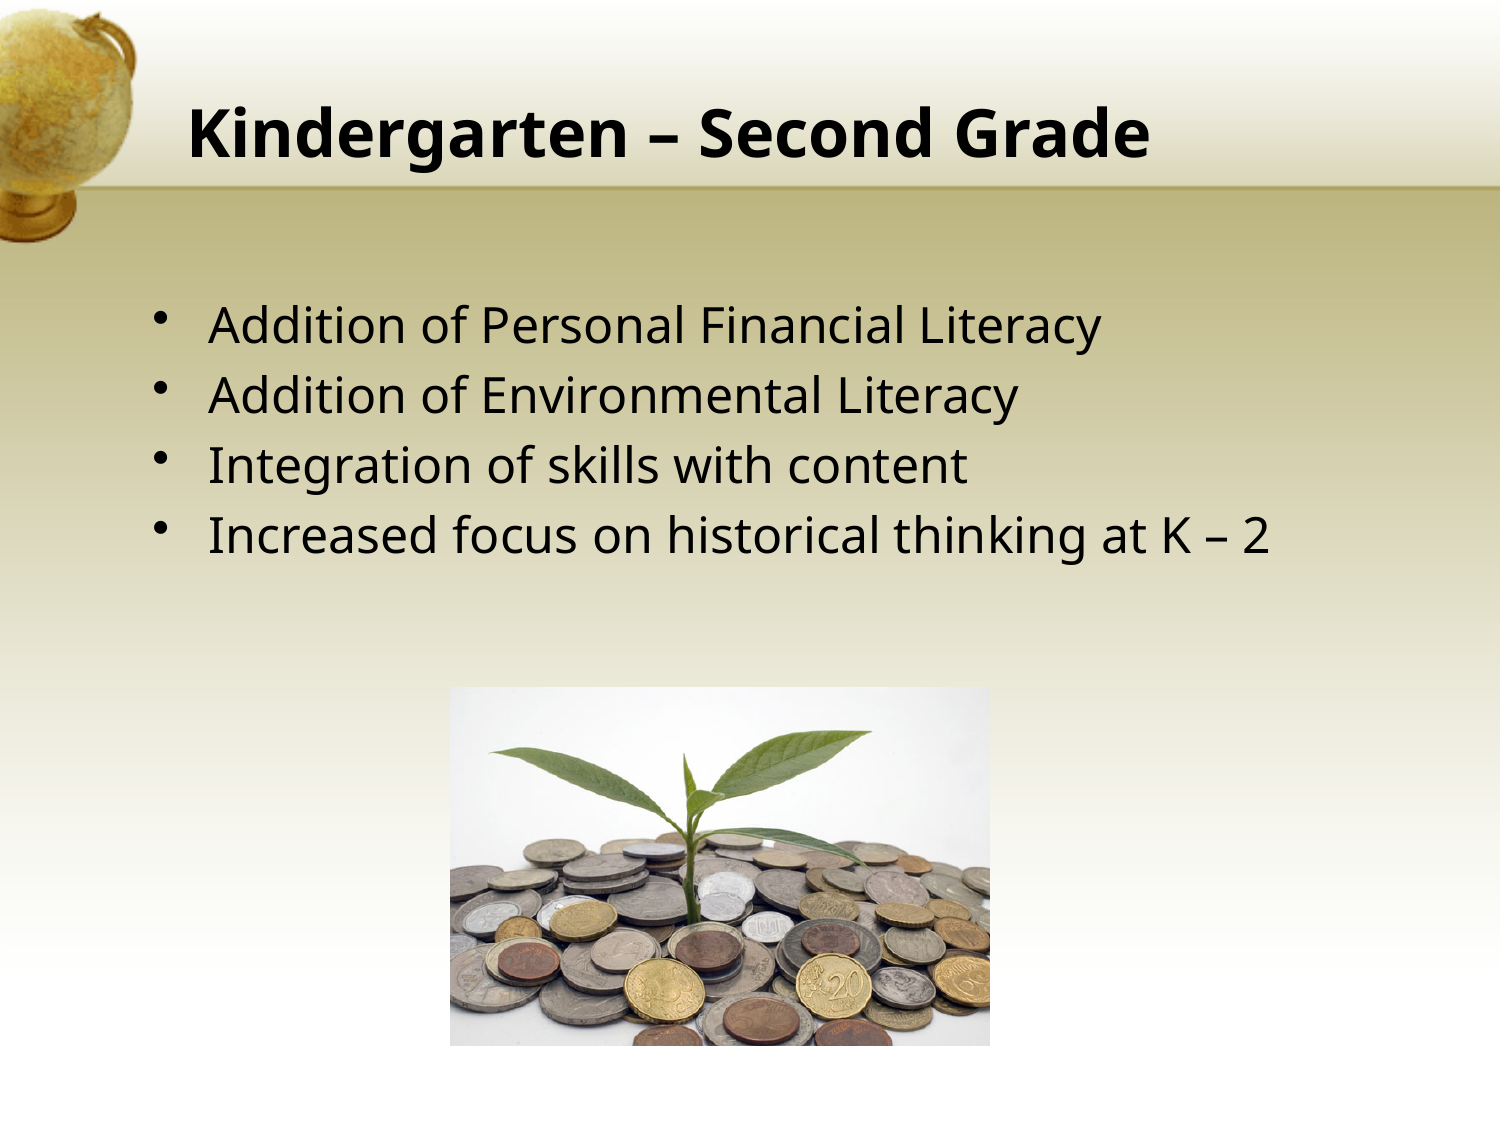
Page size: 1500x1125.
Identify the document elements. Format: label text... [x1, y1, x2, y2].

picture [0, 0, 1500, 1125]
title Kindergarten – Second Grade [171, 36, 1436, 179]
list Addition of Personal Financial Literacy Addition of Environmental Literacy Integration of skills with content Increased focus on historical thinking at K – 2 [137, 285, 1402, 1090]
